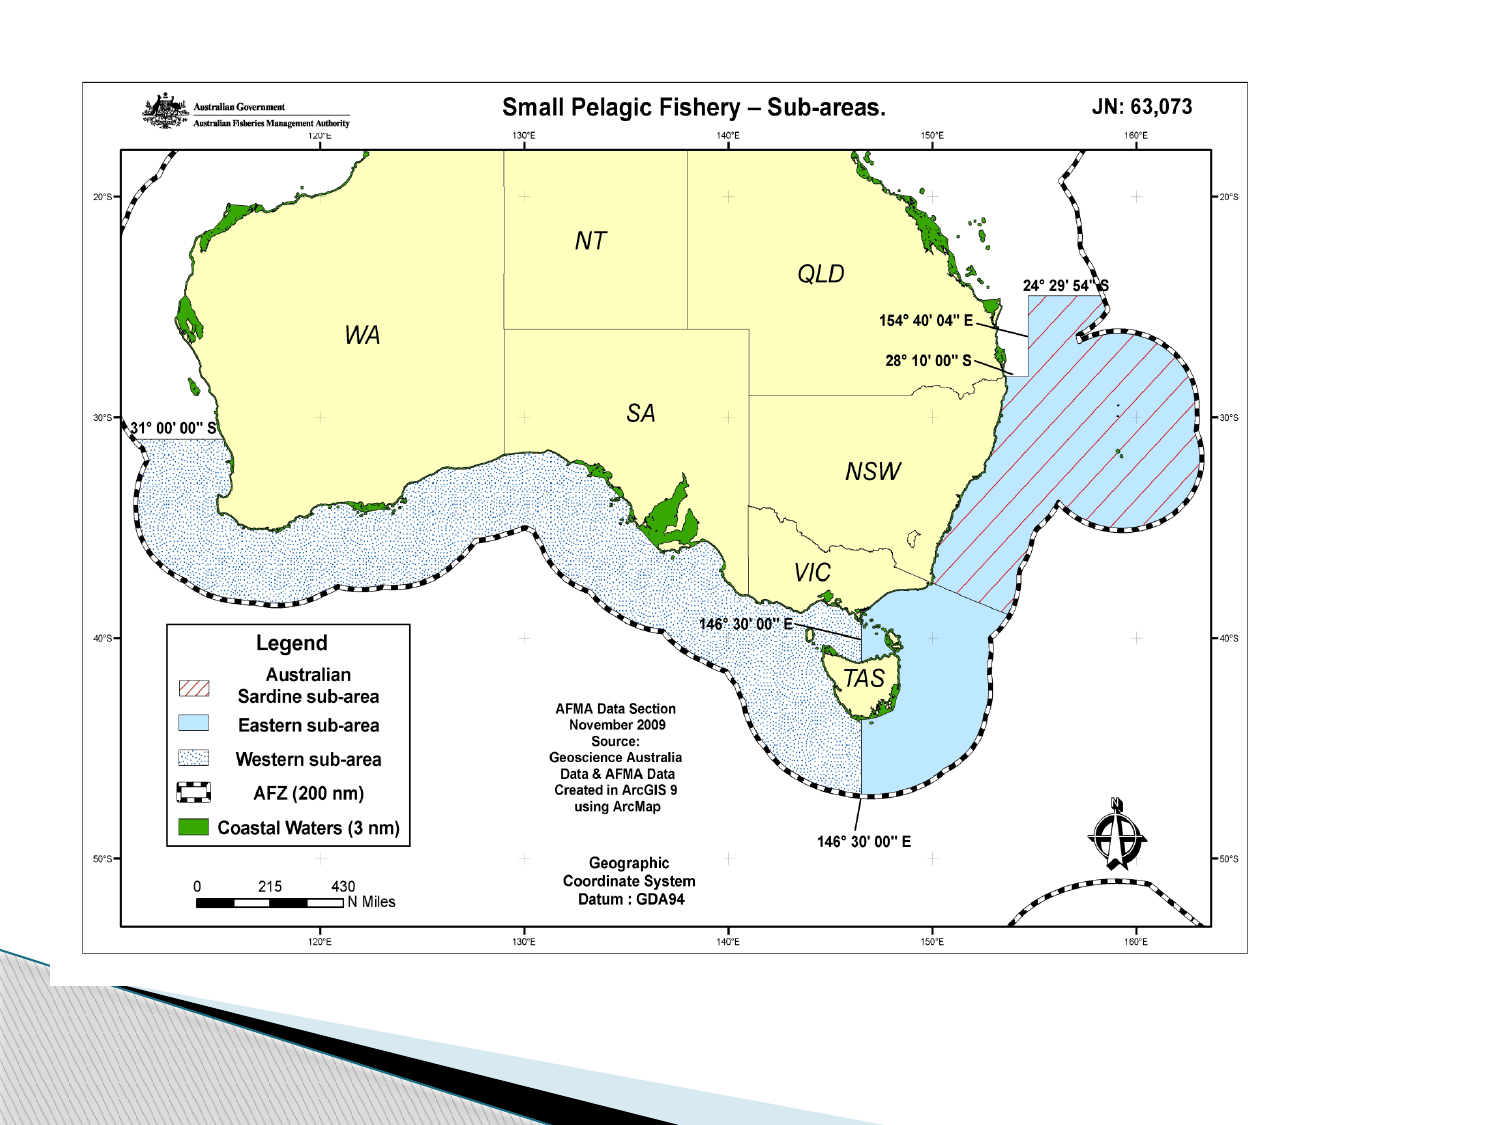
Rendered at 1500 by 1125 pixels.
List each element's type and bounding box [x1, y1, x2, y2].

list [49, 49, 1275, 986]
